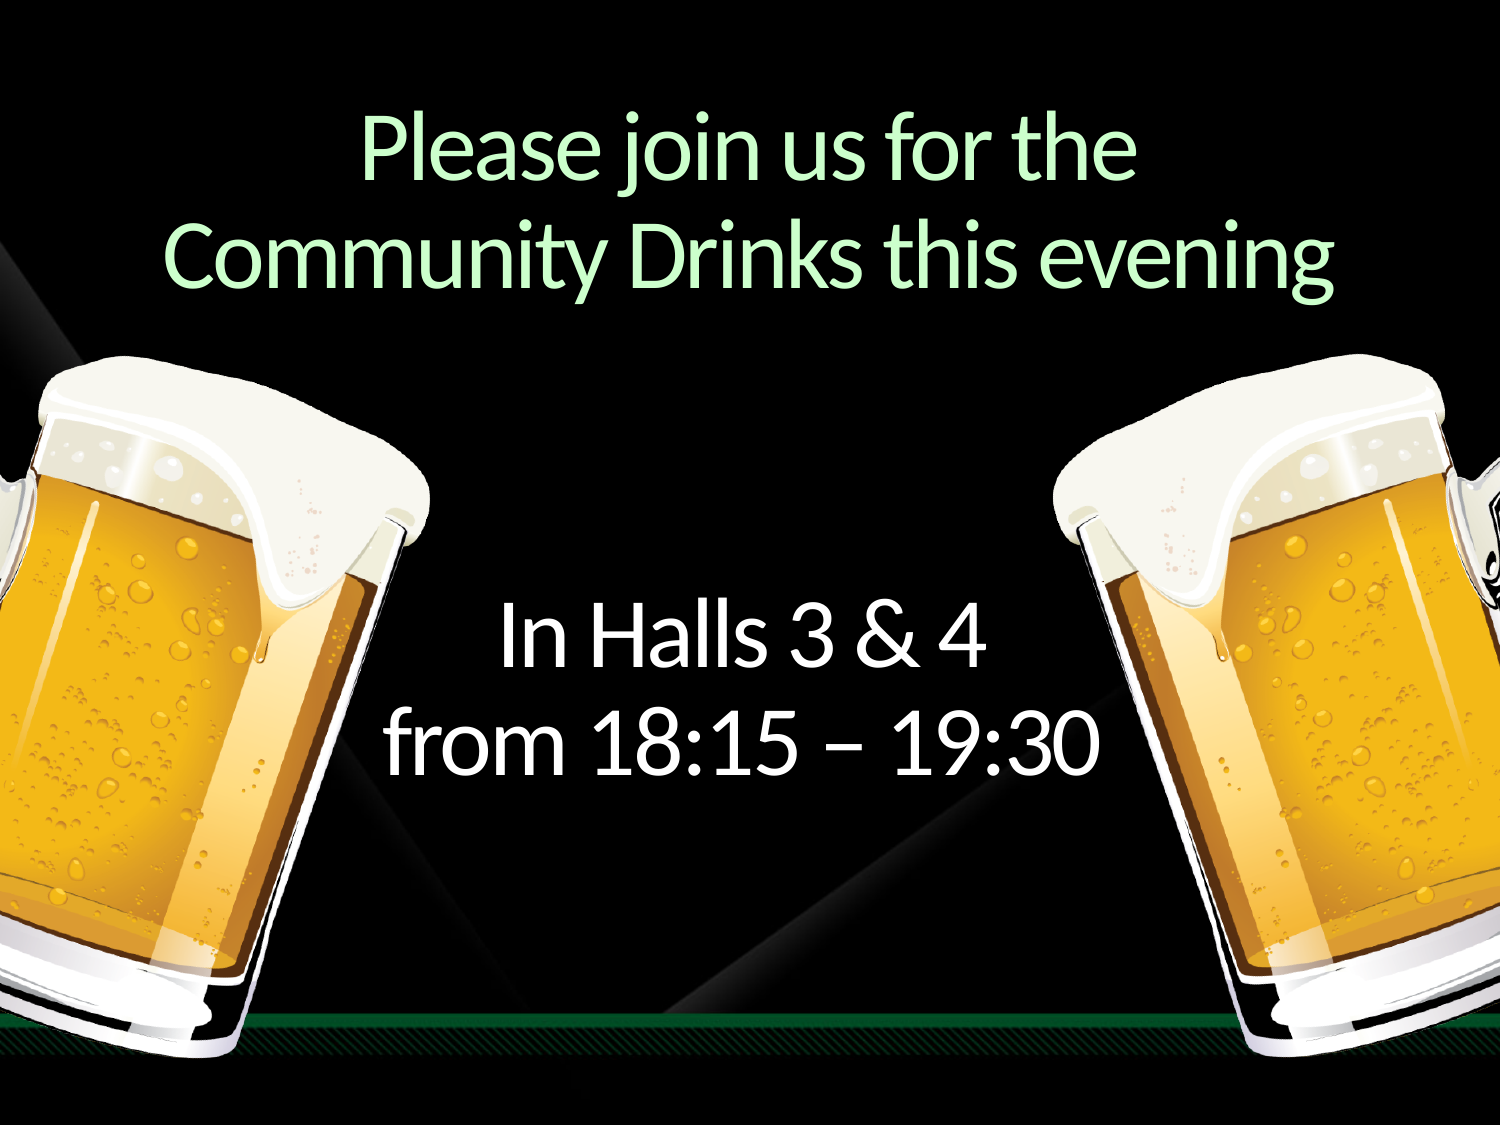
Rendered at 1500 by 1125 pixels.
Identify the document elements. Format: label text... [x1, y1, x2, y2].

text_box In Halls 3 & 4 from 18:15 – 19:30 [364, 581, 1117, 798]
title Please join us for the Community Drinks this evening [24, 94, 1475, 313]
picture [0, 0, 1500, 1125]
